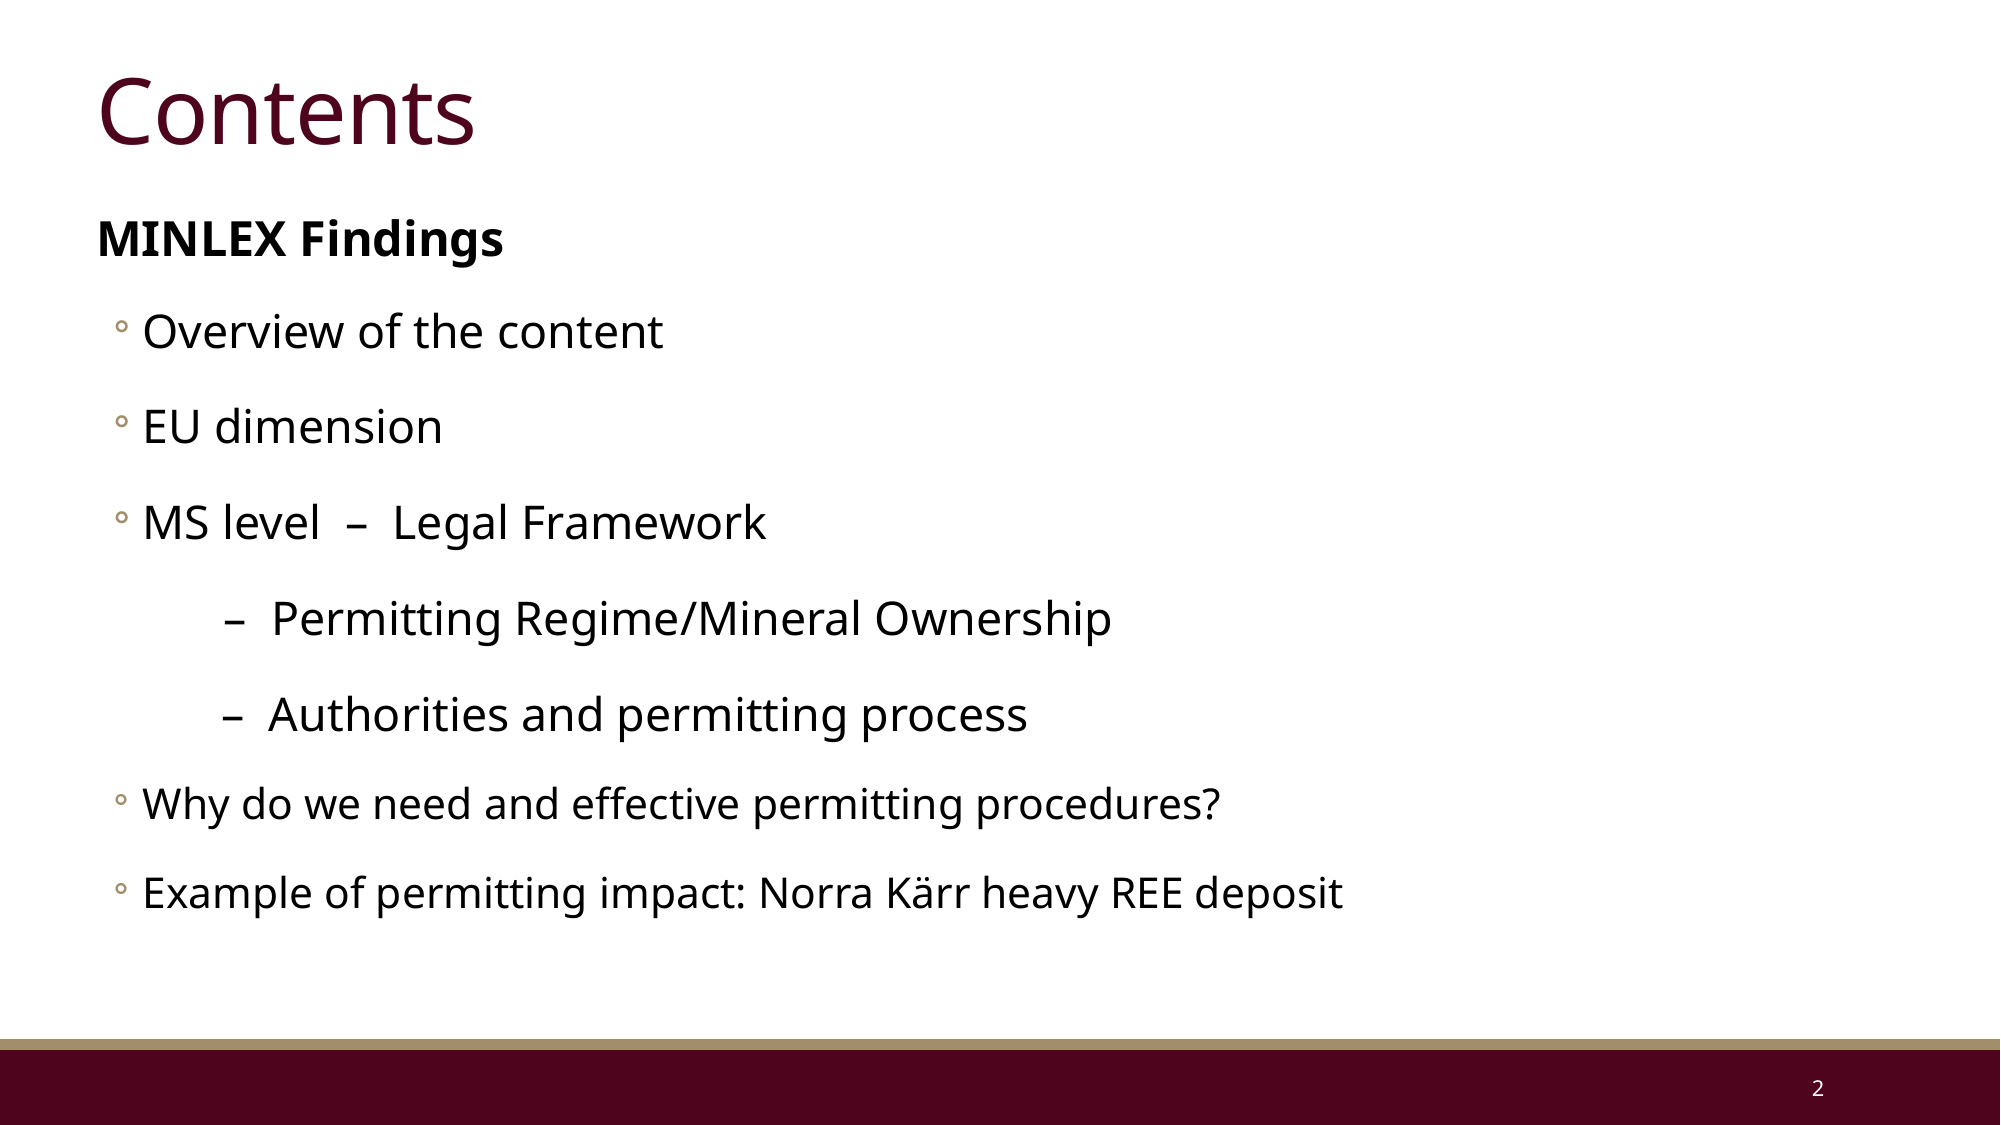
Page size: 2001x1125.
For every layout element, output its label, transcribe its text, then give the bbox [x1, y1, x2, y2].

slide_number 2 [1624, 1059, 1840, 1120]
title Contents [81, 5, 1732, 170]
list MINLEX Findings Overview of the content EU dimension MS level – Legal Framework – Permitting Regime/Mineral Ownership – Authorities and permitting process Why do we need and effective permitting procedures? Example of permitting impact: Norra Kärr heavy REE deposit [81, 170, 1799, 931]
